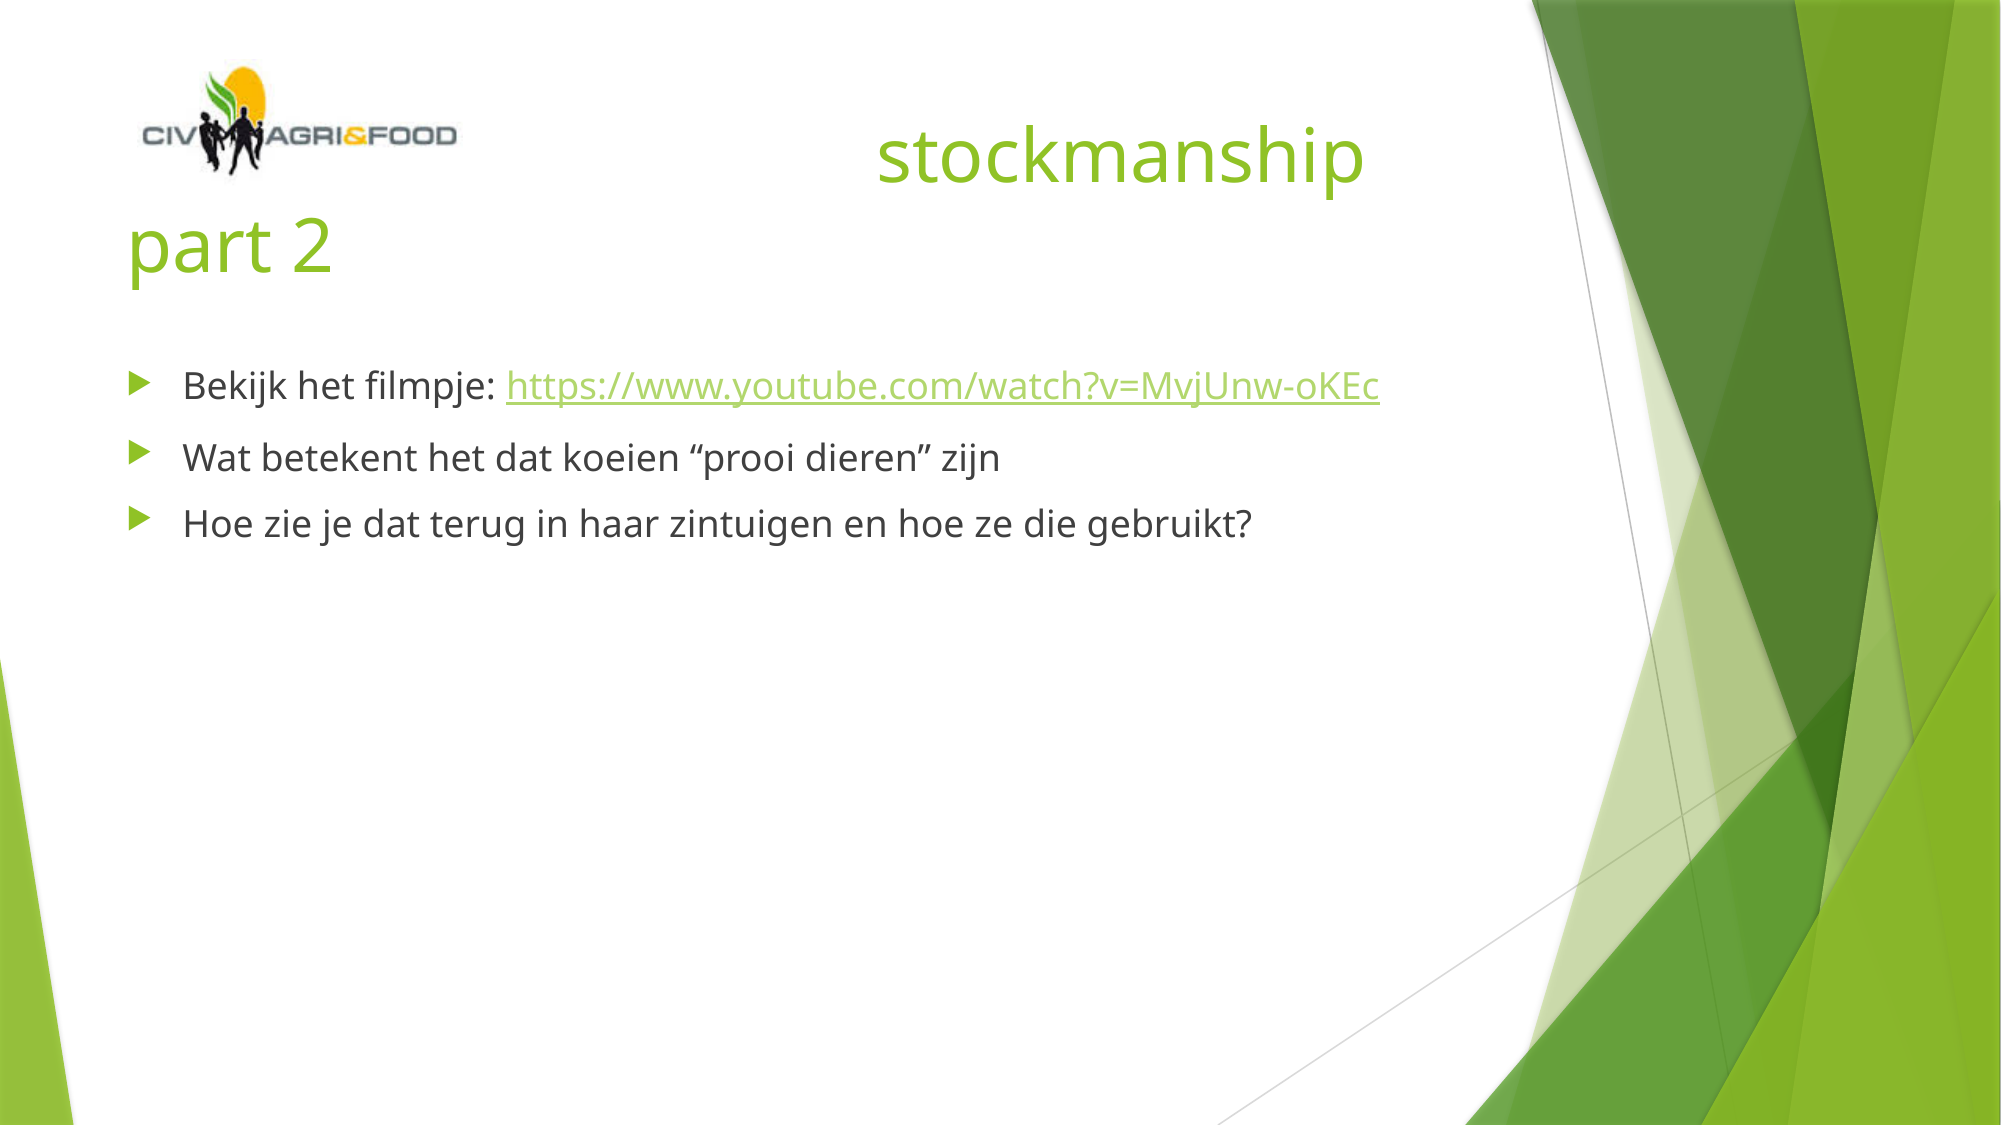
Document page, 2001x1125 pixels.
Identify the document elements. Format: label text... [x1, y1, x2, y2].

picture [137, 59, 463, 99]
list Bekijk het filmpje: https://www.youtube.com/watch?v=MvjUnw-oKEc Wat betekent het dat koeien “prooi dieren” zijn Hoe zie je dat terug in haar zintuigen en hoe ze die gebruikt? [111, 354, 1522, 992]
title stockmanship part 2 [111, 99, 1522, 317]
